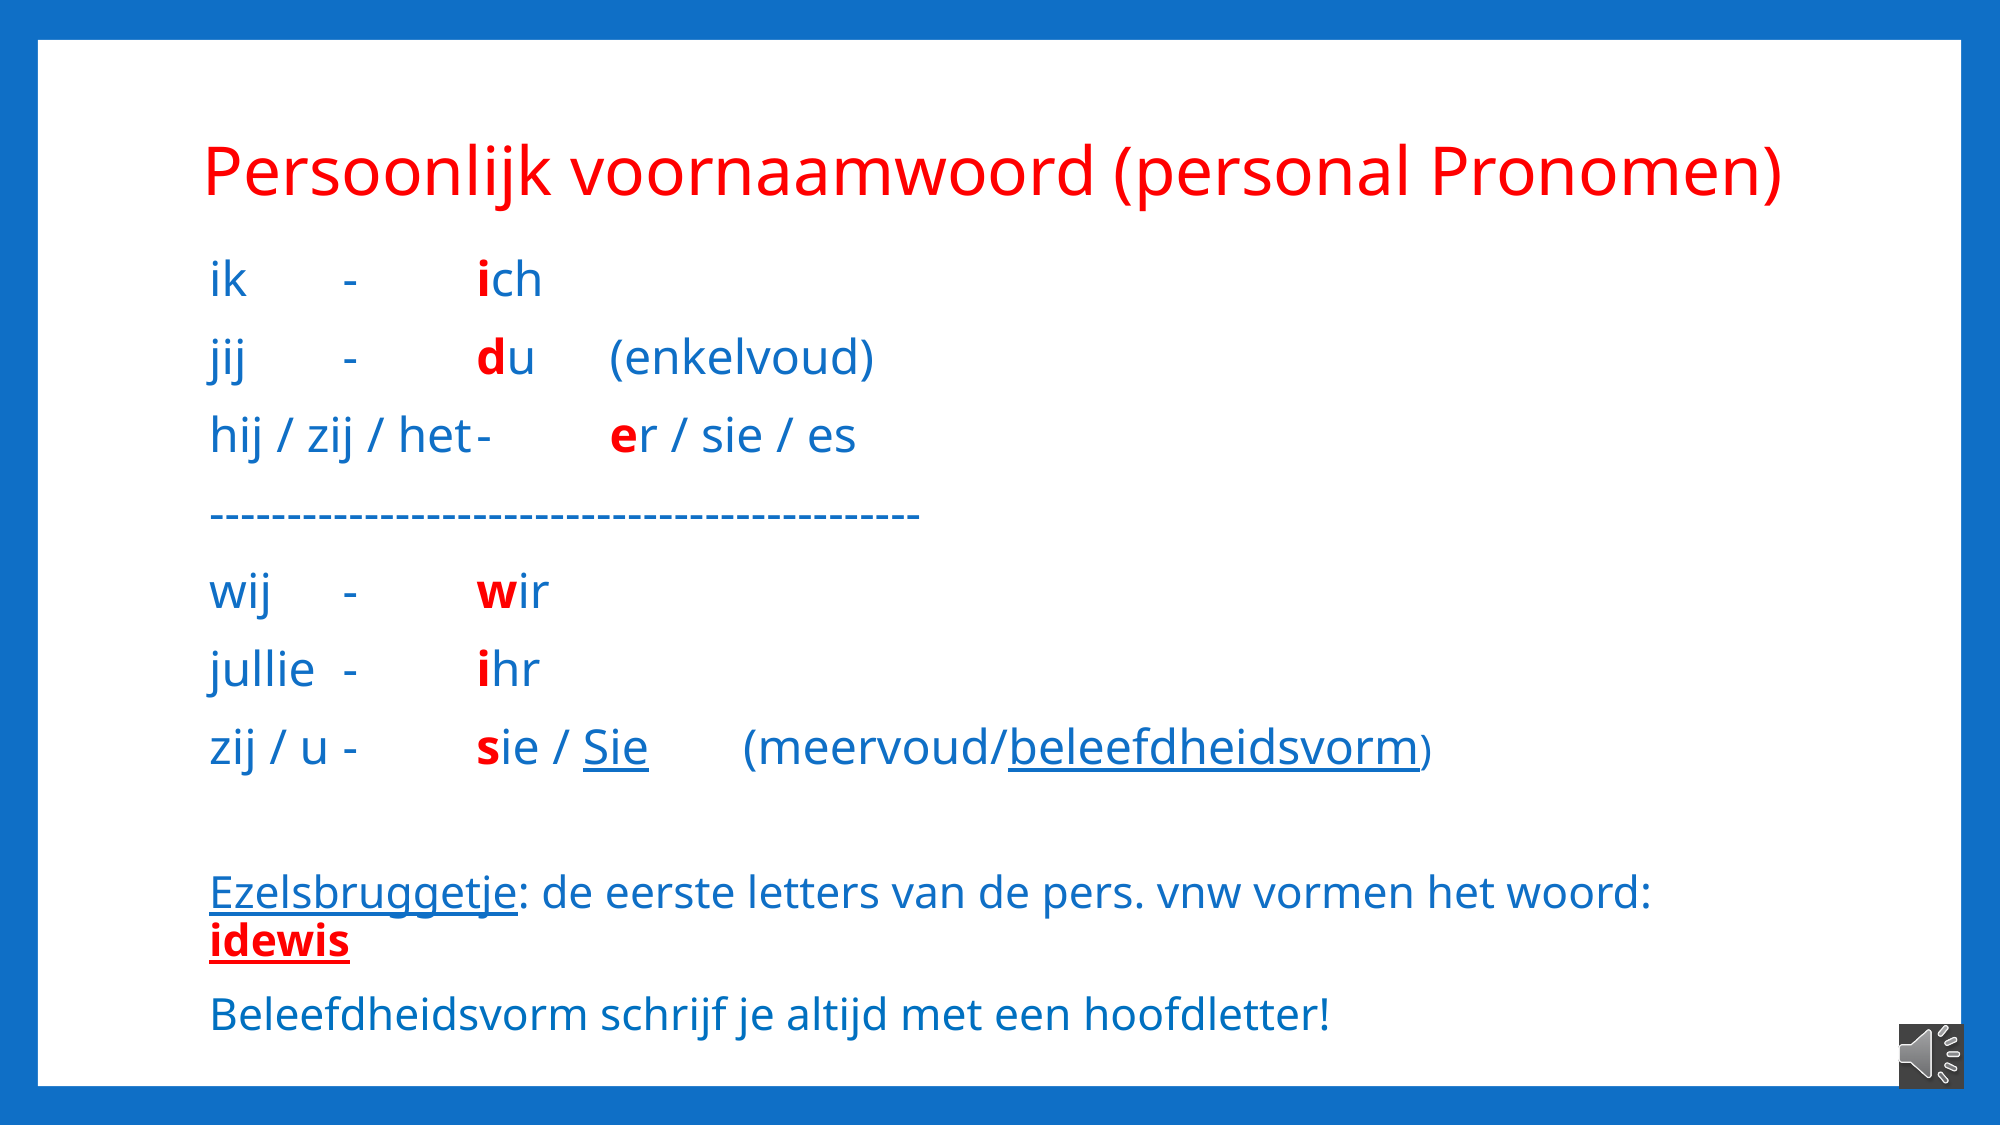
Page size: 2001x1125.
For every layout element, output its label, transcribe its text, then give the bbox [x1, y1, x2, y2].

picture [1897, 1022, 1965, 1090]
title Persoonlijk voornaamwoord (personal Pronomen) [187, 99, 1808, 247]
list ik - ich jij - du (enkelvoud) hij / zij / het - er / sie / es ---------------------------------------------- wij - wir jullie - ihr zij / u - sie / Sie (meervoud/beleefdheidsvorm) Ezelsbruggetje: de eerste letters van de pers. vnw vormen het woord: idewis Beleefdheidsvorm schrijf je altijd met een hoofdletter! [187, 247, 1808, 1050]
